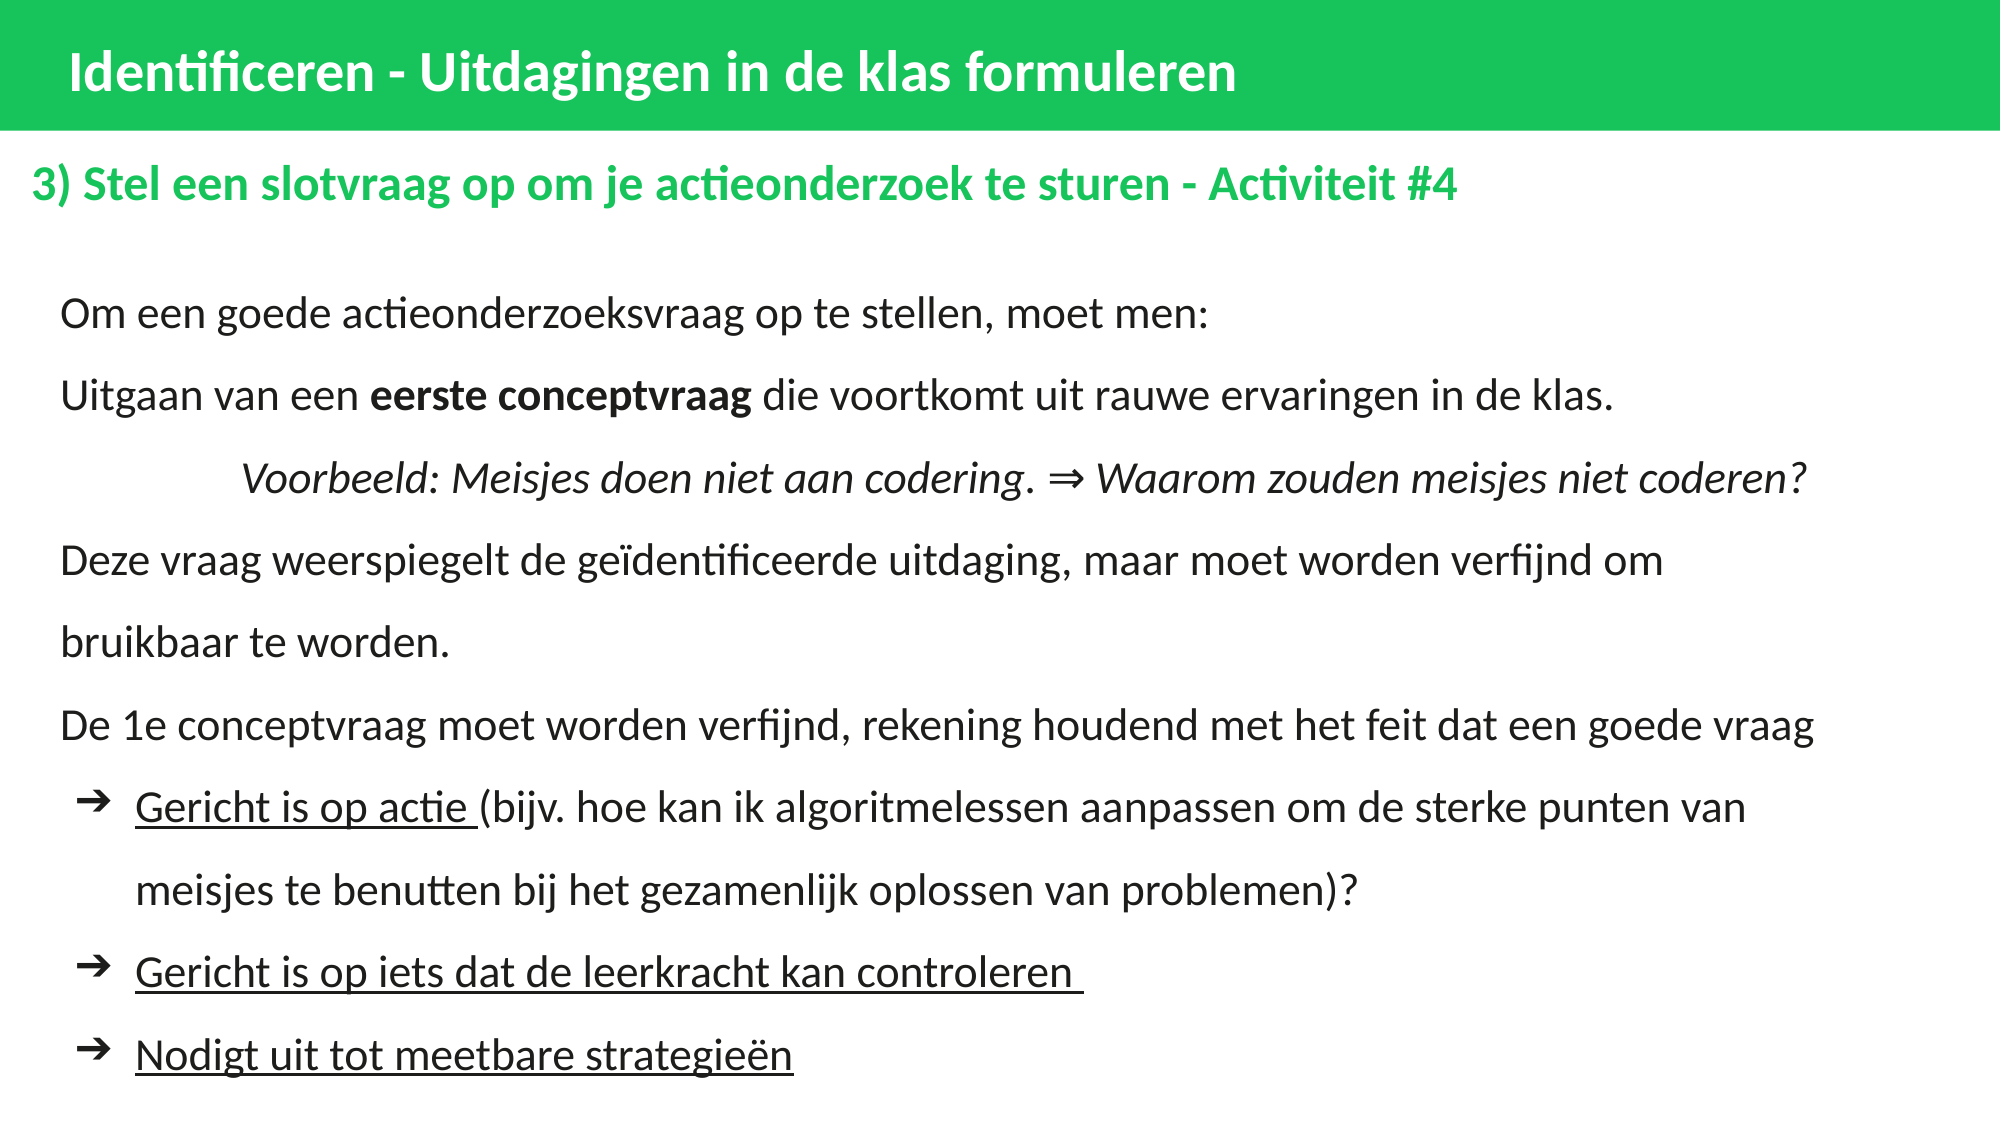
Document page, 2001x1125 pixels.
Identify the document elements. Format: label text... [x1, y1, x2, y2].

title Identificeren - Uitdagingen in de klas formuleren [16, 13, 1976, 131]
text_box Om een goede actieonderzoeksvraag op te stellen, moet men: Uitgaan van een eerste conceptvraag die voortkomt uit rauwe ervaringen in de klas. Voorbeeld: Meisjes doen niet aan codering. ⇒ Waarom zouden meisjes niet coderen? Deze vraag weerspiegelt de geïdentificeerde uitdaging, maar moet worden verfijnd om bruikbaar te worden. De 1e conceptvraag moet worden verfijnd, rekening houdend met het feit dat een goede vraag Gericht is op actie (bijv. hoe kan ik algoritmelessen aanpassen om de sterke punten van meisjes te benutten bij het gezamenlijk oplossen van problemen)? Gericht is op iets dat de leerkracht kan controleren Nodigt uit tot meetbare strategieën [45, 267, 1851, 1087]
list 3) Stel een slotvraag op om je actieonderzoek te sturen - Activiteit #4 [16, 176, 1976, 267]
